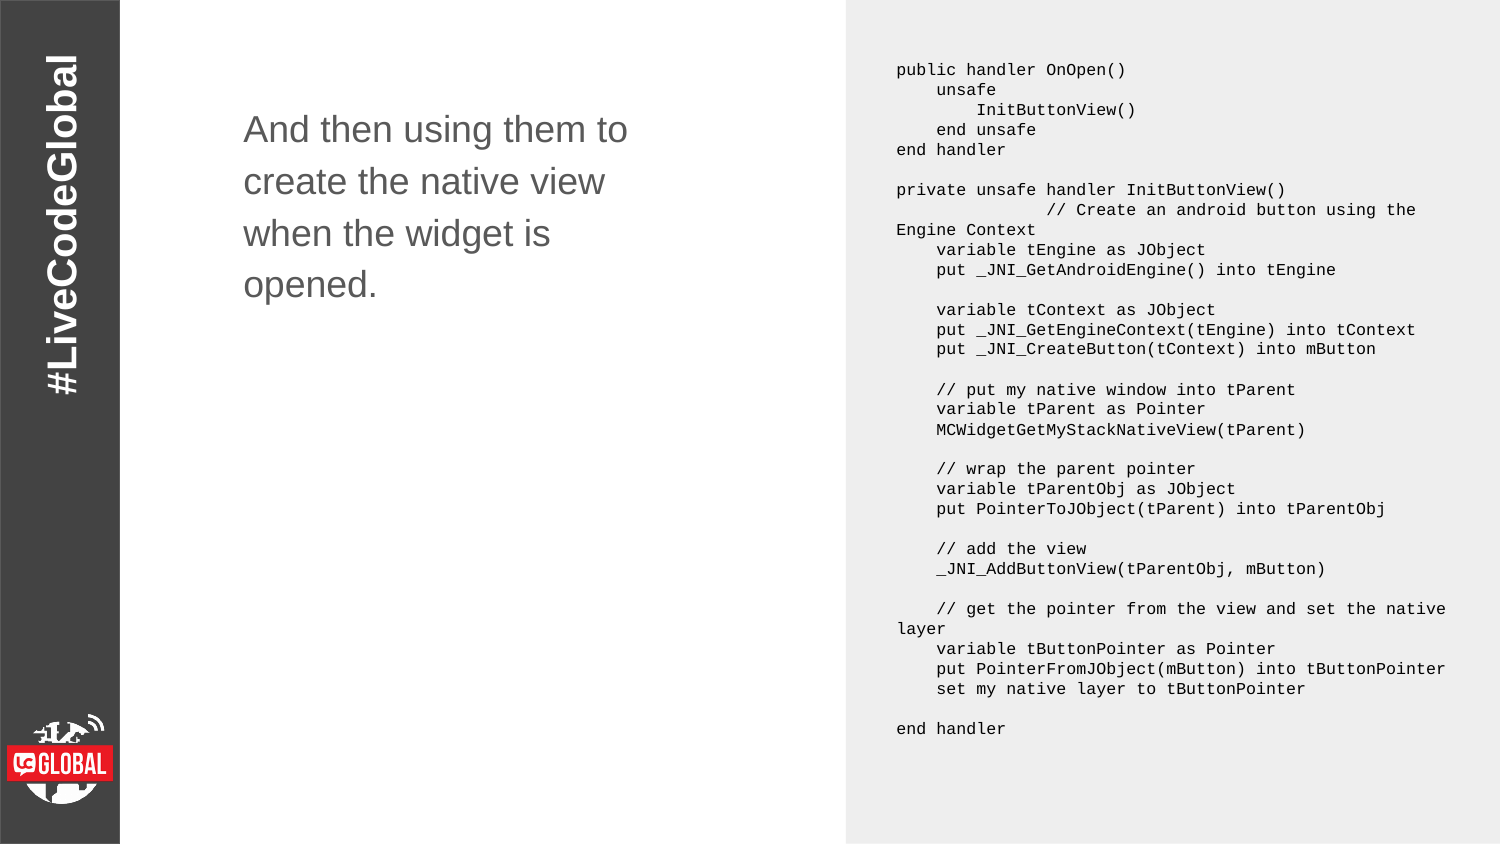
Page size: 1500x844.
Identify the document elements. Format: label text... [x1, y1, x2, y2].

picture [7, 714, 113, 804]
subtitle And then using them to create the native view when the widget is opened. [228, 83, 671, 682]
text_box public handler OnOpen() unsafe InitButtonView() end unsafe end handler private unsafe handler InitButtonView() // Create an android button using the Engine Context variable tEngine as JObject put _JNI_GetAndroidEngine() into tEngine variable tContext as JObject put _JNI_GetEngineContext(tEngine) into tContext put _JNI_CreateButton(tContext) into mButton // put my native window into tParent variable tParent as Pointer MCWidgetGetMyStackNativeView(tParent) // wrap the parent pointer variable tParentObj as JObject put PointerToJObject(tParent) into tParentObj // add the view _JNI_AddButtonView(tParentObj, mButton) // get the pointer from the view and set the native layer variable tButtonPointer as Pointer put PointerFromJObject(mButton) into tButtonPointer set my native layer to tButtonPointer end handler [881, 43, 1490, 844]
